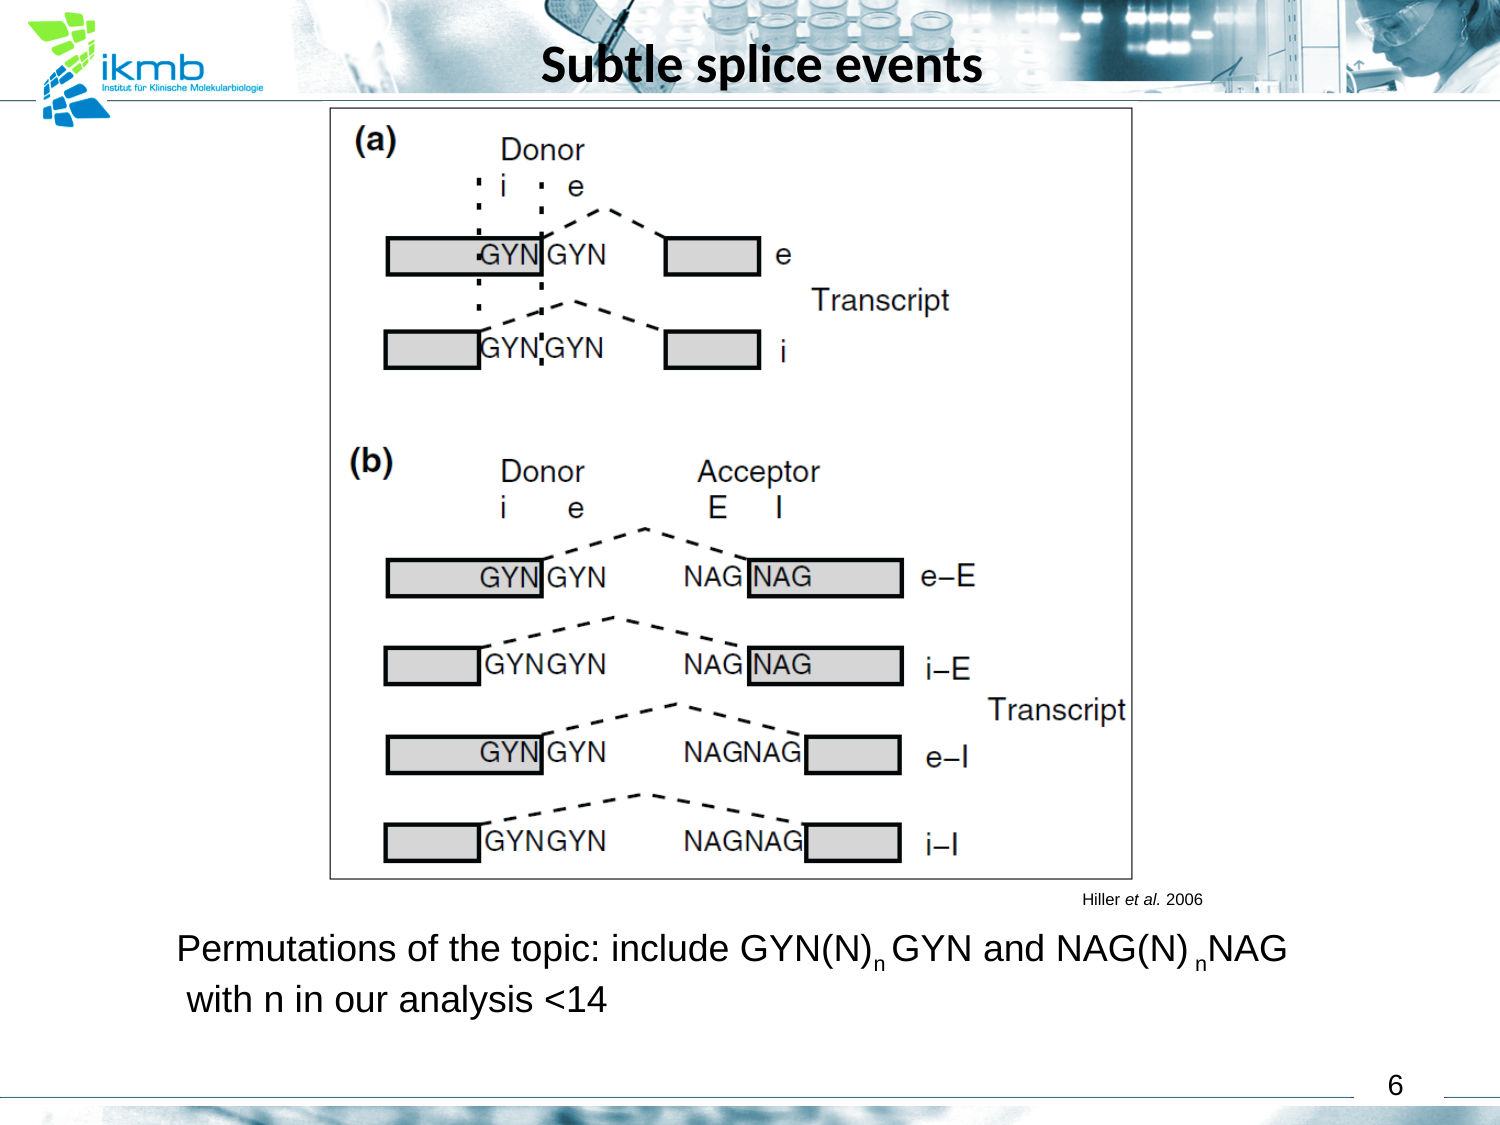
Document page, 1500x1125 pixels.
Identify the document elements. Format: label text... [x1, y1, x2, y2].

text_box Hiller et al. 2006 [1067, 881, 1219, 916]
picture [0, 0, 1500, 1125]
text_box Permutations of the topic: include GYN(N)n GYN and NAG(N) nNAG with n in our analysis <14 [161, 916, 1304, 1028]
text_box Subtle splice events [526, 20, 1000, 100]
